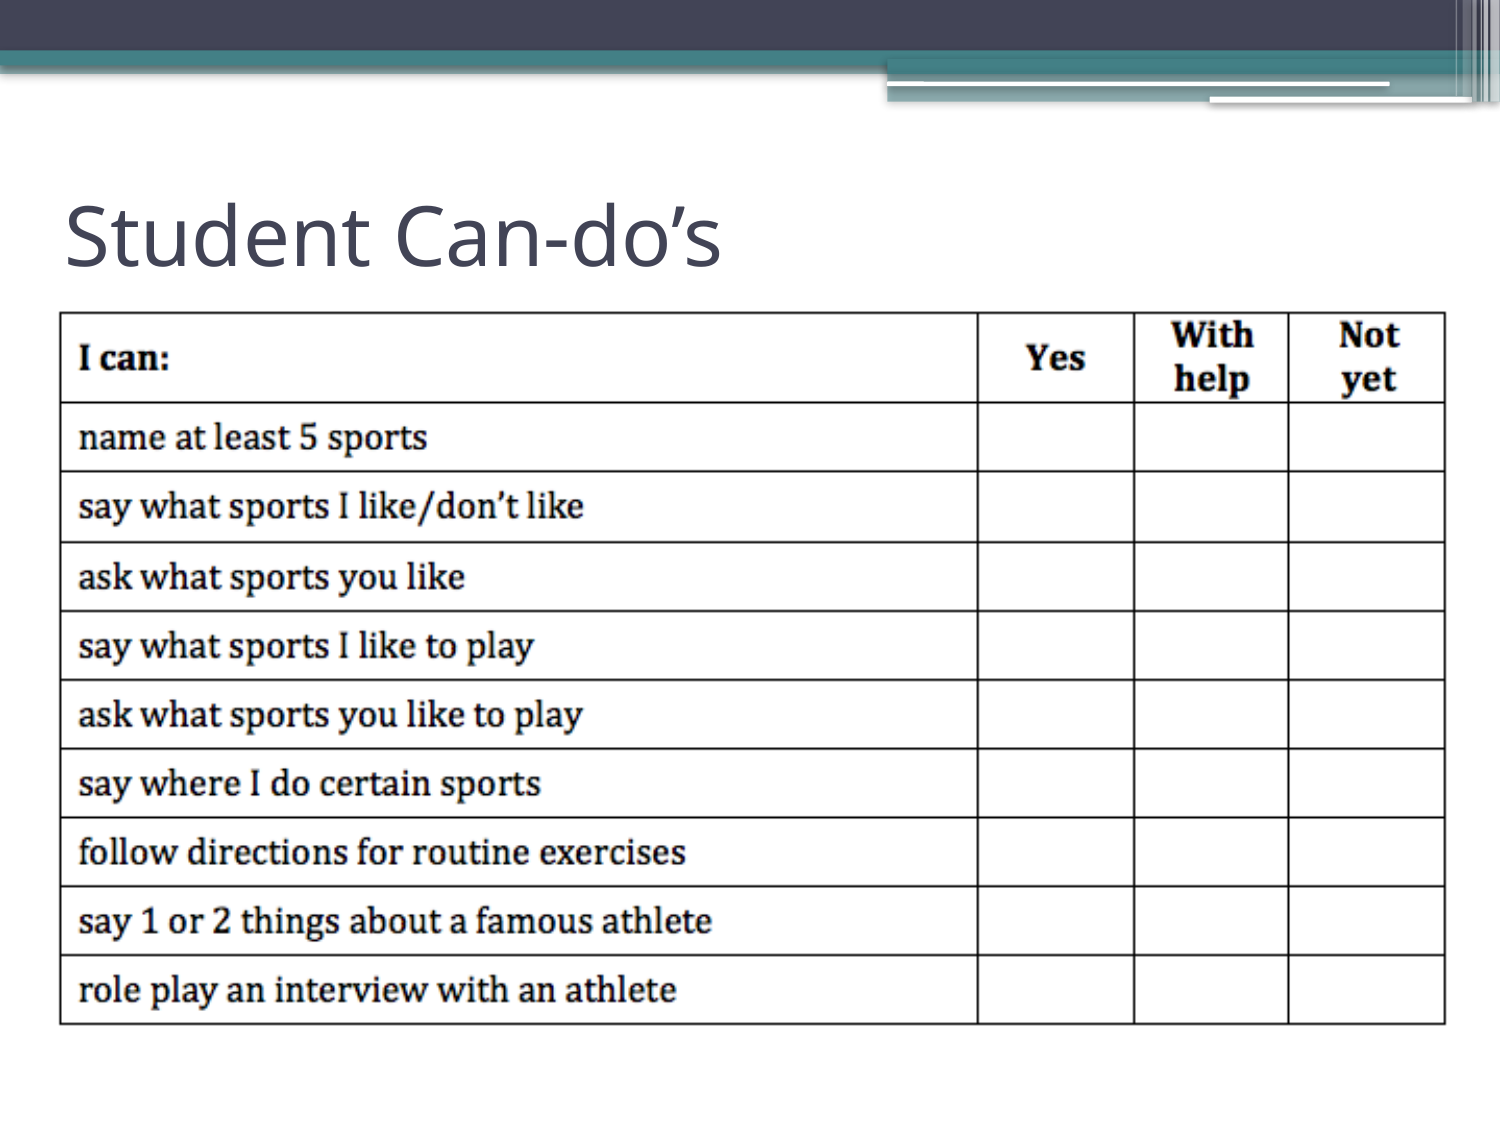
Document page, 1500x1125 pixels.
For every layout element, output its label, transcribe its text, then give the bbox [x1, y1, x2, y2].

picture [39, 303, 1461, 1038]
title Student Can-do’s [50, 145, 1400, 301]
